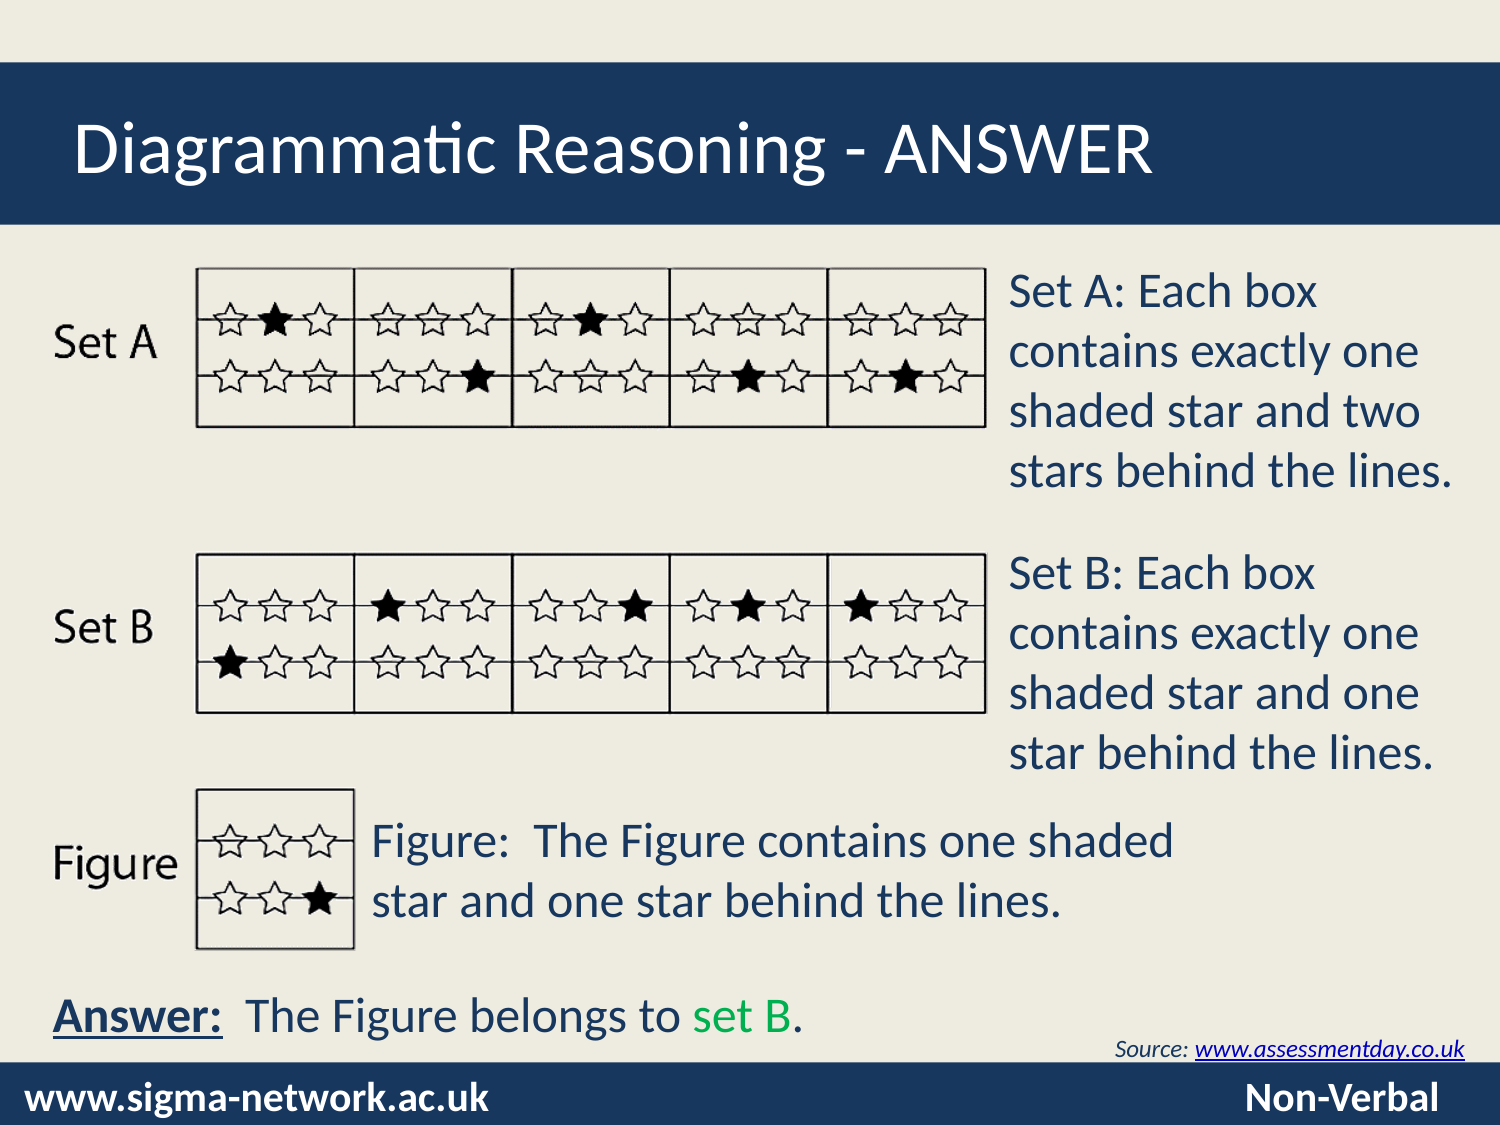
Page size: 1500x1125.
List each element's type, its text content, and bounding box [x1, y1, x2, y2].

list Answer: The Figure belongs to set B. [37, 975, 1388, 1056]
text_box Figure: The Figure contains one shaded star and one star behind the lines. [992, 799, 1213, 935]
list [49, 262, 988, 951]
text_box Set B: Each box contains exactly one shaded star and one star behind the lines. [993, 532, 1478, 788]
text_box Set A: Each box contains exactly one shaded star and two stars behind the lines. [993, 249, 1475, 505]
list Source: www.assessmentday.co.uk [1100, 1025, 1490, 1056]
title Diagrammatic Reasoning - ANSWER [0, 62, 1500, 225]
